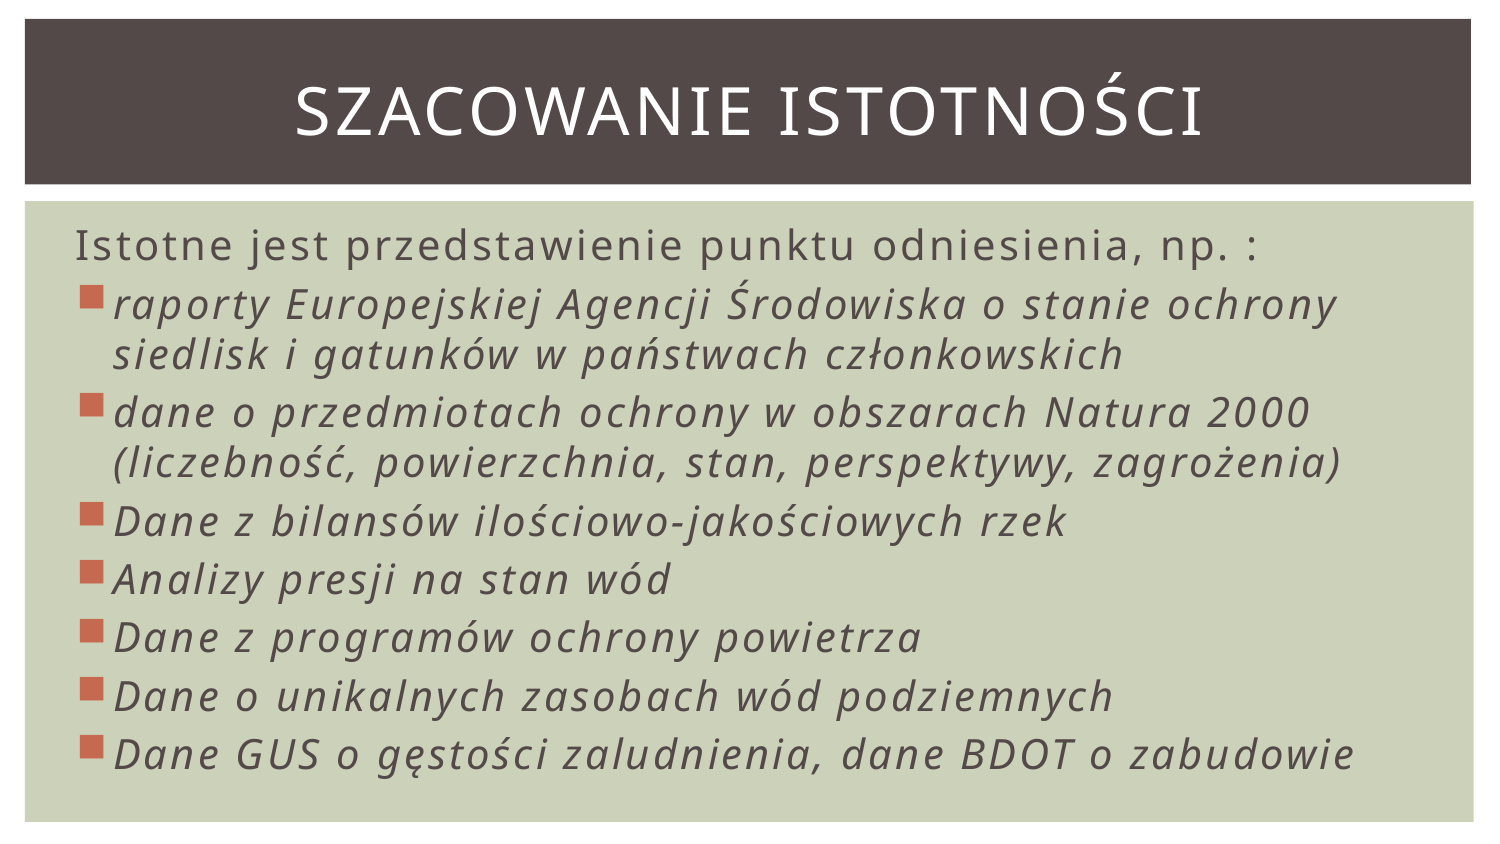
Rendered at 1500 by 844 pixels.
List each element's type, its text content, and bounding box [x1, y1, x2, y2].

title Szacowanie istotności [62, 43, 1438, 174]
list Istotne jest przedstawienie punktu odniesienia, np. : raporty Europejskiej Agencji Środowiska o stanie ochrony siedlisk i gatunków w państwach członkowskich dane o przedmiotach ochrony w obszarach Natura 2000 (liczebność, powierzchnia, stan, perspektywy, zagrożenia) Dane z bilansów ilościowo-jakościowych rzek Analizy presji na stan wód Dane z programów ochrony powietrza Dane o unikalnych zasobach wód podziemnych Dane GUS o gęstości zaludnienia, dane BDOT o zabudowie [53, 211, 1471, 812]
